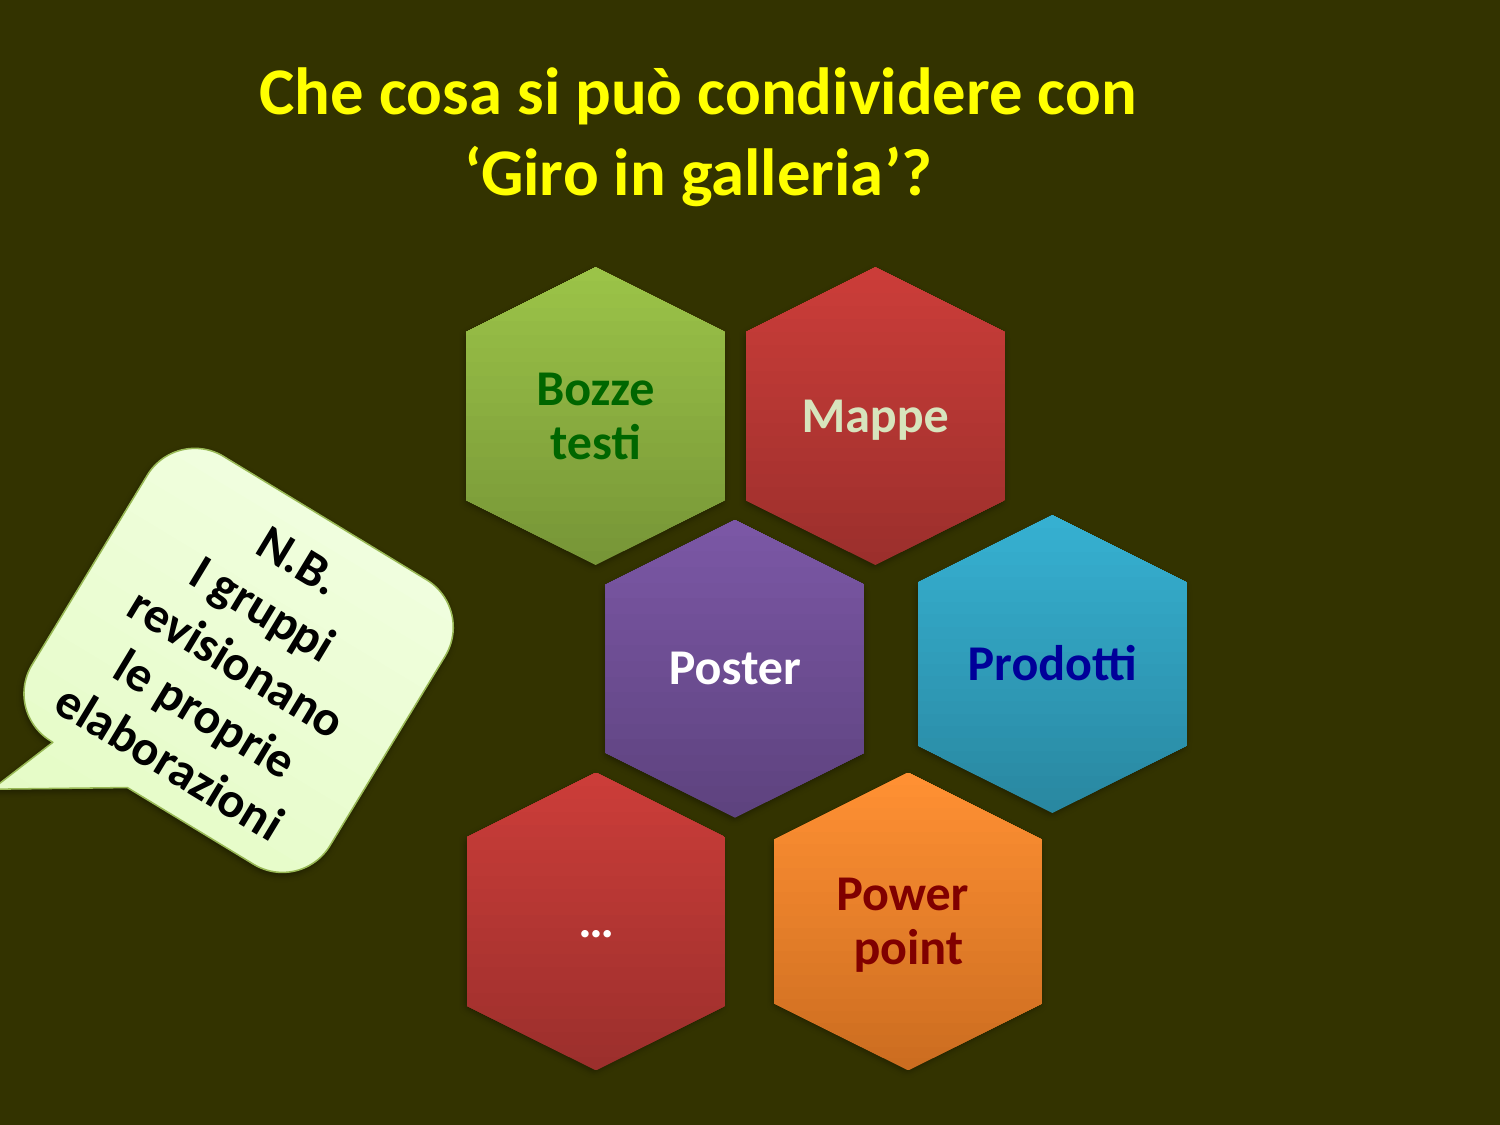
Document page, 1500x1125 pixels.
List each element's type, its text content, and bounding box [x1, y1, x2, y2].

text_box N.B. I gruppi revisionano le proprie elaborazioni [0, 502, 130, 791]
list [135, 266, 1483, 1071]
title Che cosa si può condividere con ‘Giro in galleria’? [76, 42, 1321, 215]
